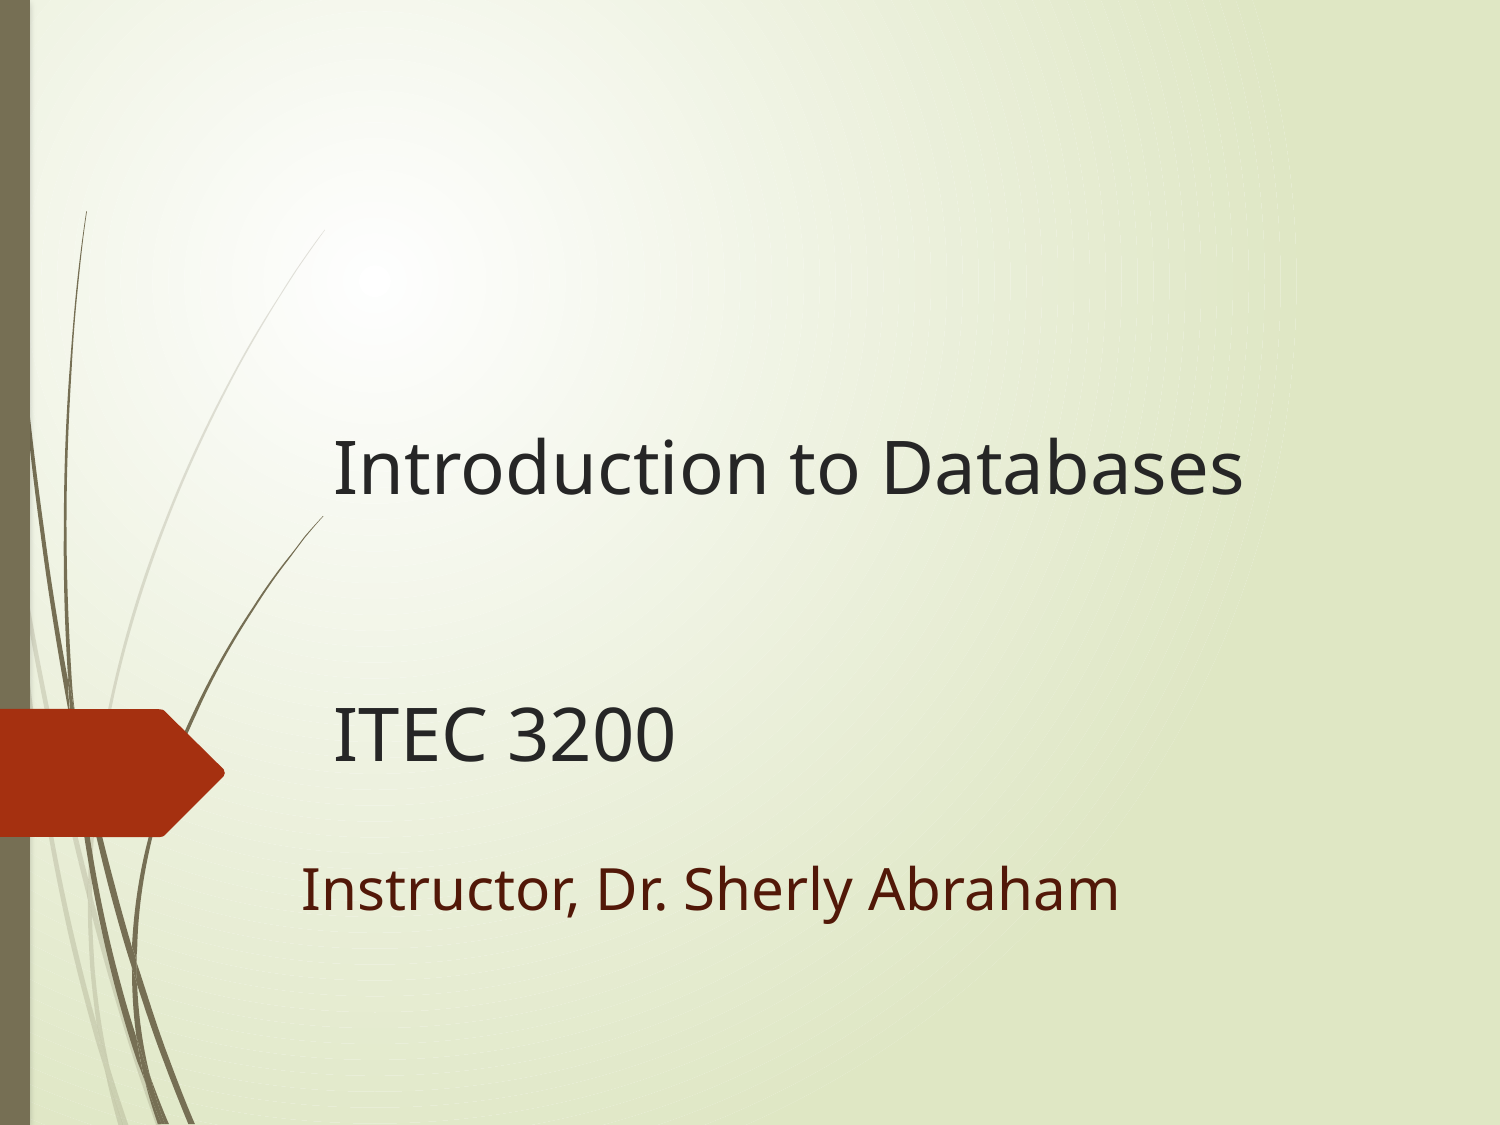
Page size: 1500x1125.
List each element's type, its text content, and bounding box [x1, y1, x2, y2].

text_box Instructor, Dr. Sherly Abraham [235, 845, 1187, 930]
title Introduction to Databases ITEC 3200 [318, 412, 1402, 784]
